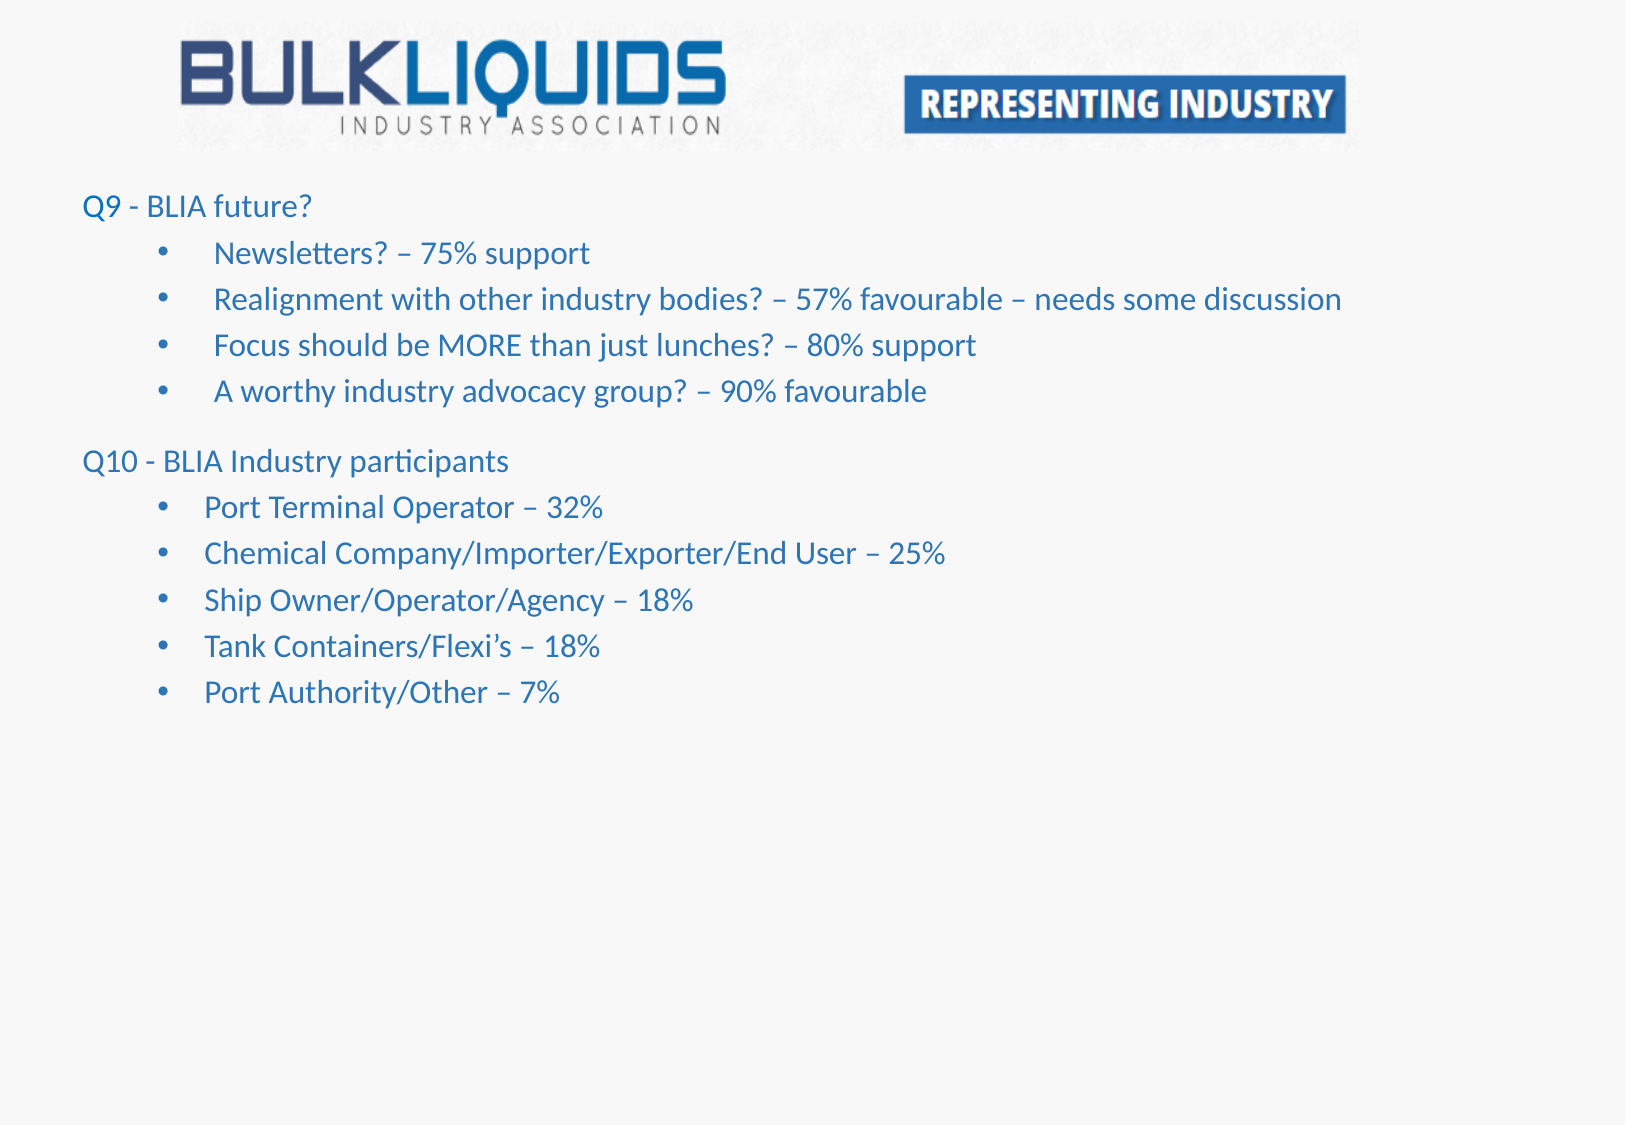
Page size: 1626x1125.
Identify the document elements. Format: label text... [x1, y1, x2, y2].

picture [178, 21, 1359, 151]
subtitle Q9 - BLIA future? Newsletters? – 75% support Realignment with other industry bodies? – 57% favourable – needs some discussion Focus should be MORE than just lunches? – 80% support A worthy industry advocacy group? – 90% favourable Q10 - BLIA Industry participants Port Terminal Operator – 32% Chemical Company/Importer/Exporter/End User – 25% Ship Owner/Operator/Agency – 18% Tank Containers/Flexi’s – 18% Port Authority/Other – 7% [67, 181, 1579, 1003]
